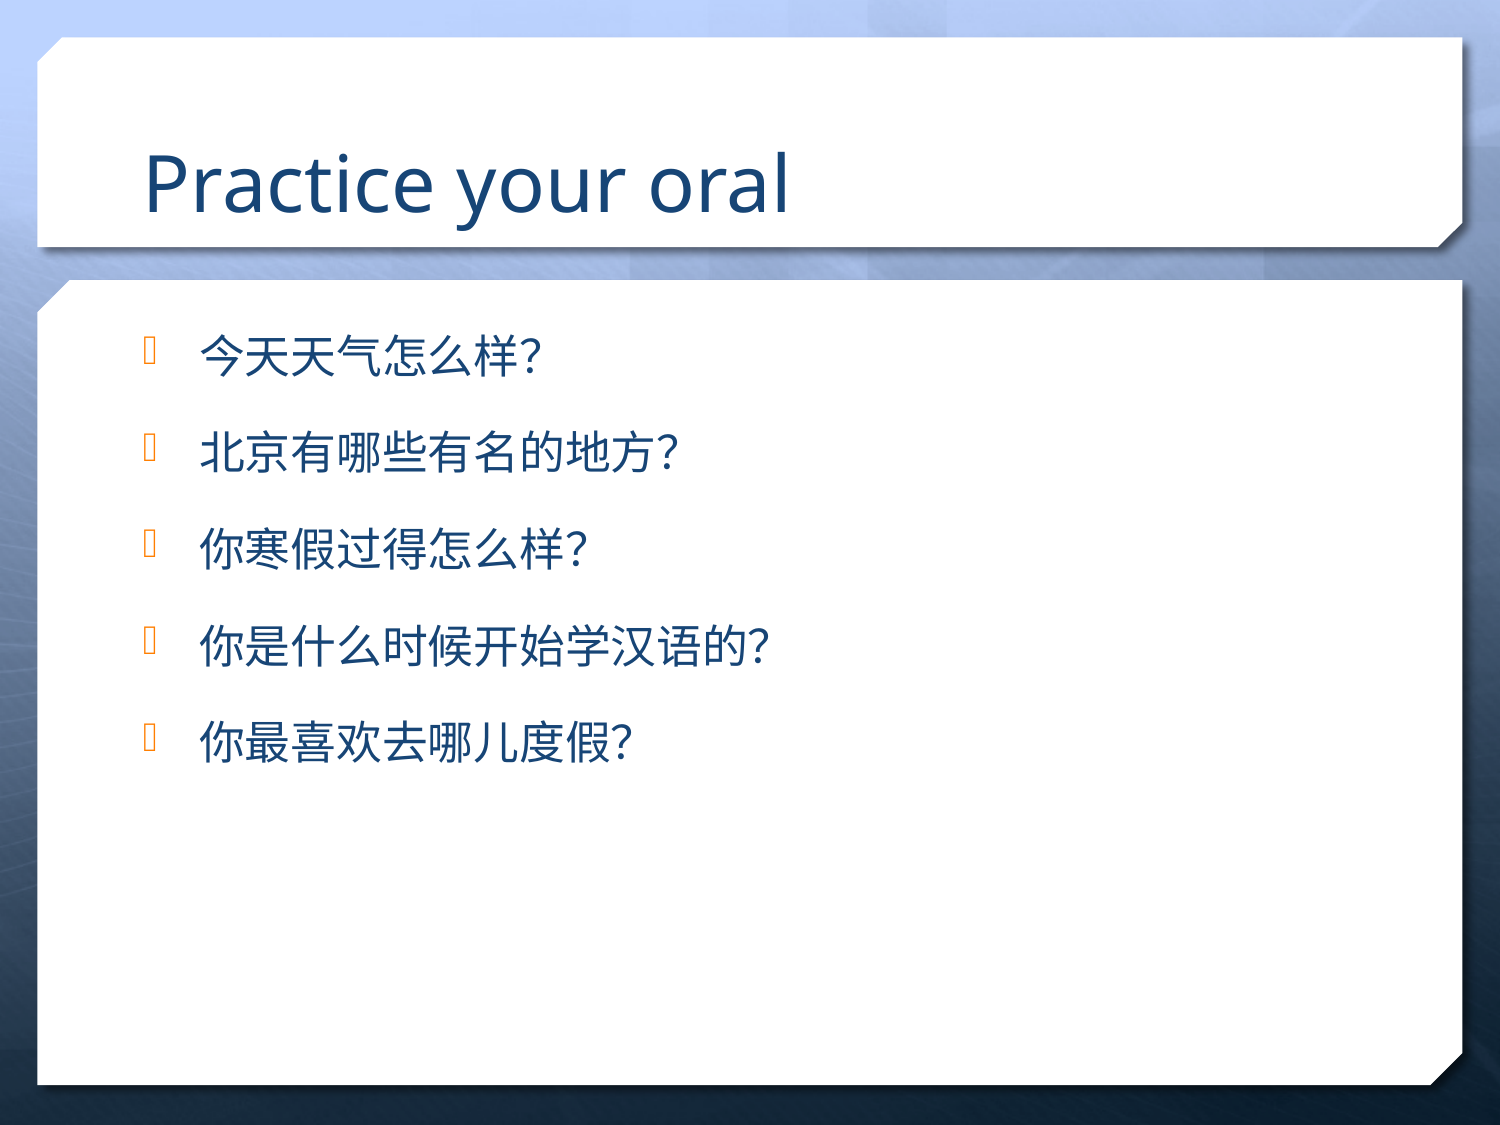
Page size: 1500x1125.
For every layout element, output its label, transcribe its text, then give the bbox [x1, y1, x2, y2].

title Practice your oral [127, 48, 1372, 236]
list 今天天气怎么样？ 北京有哪些有名的地方？ 你寒假过得怎么样？ 你是什么时候开始学汉语的？ 你最喜欢去哪儿度假？ [127, 319, 1372, 978]
